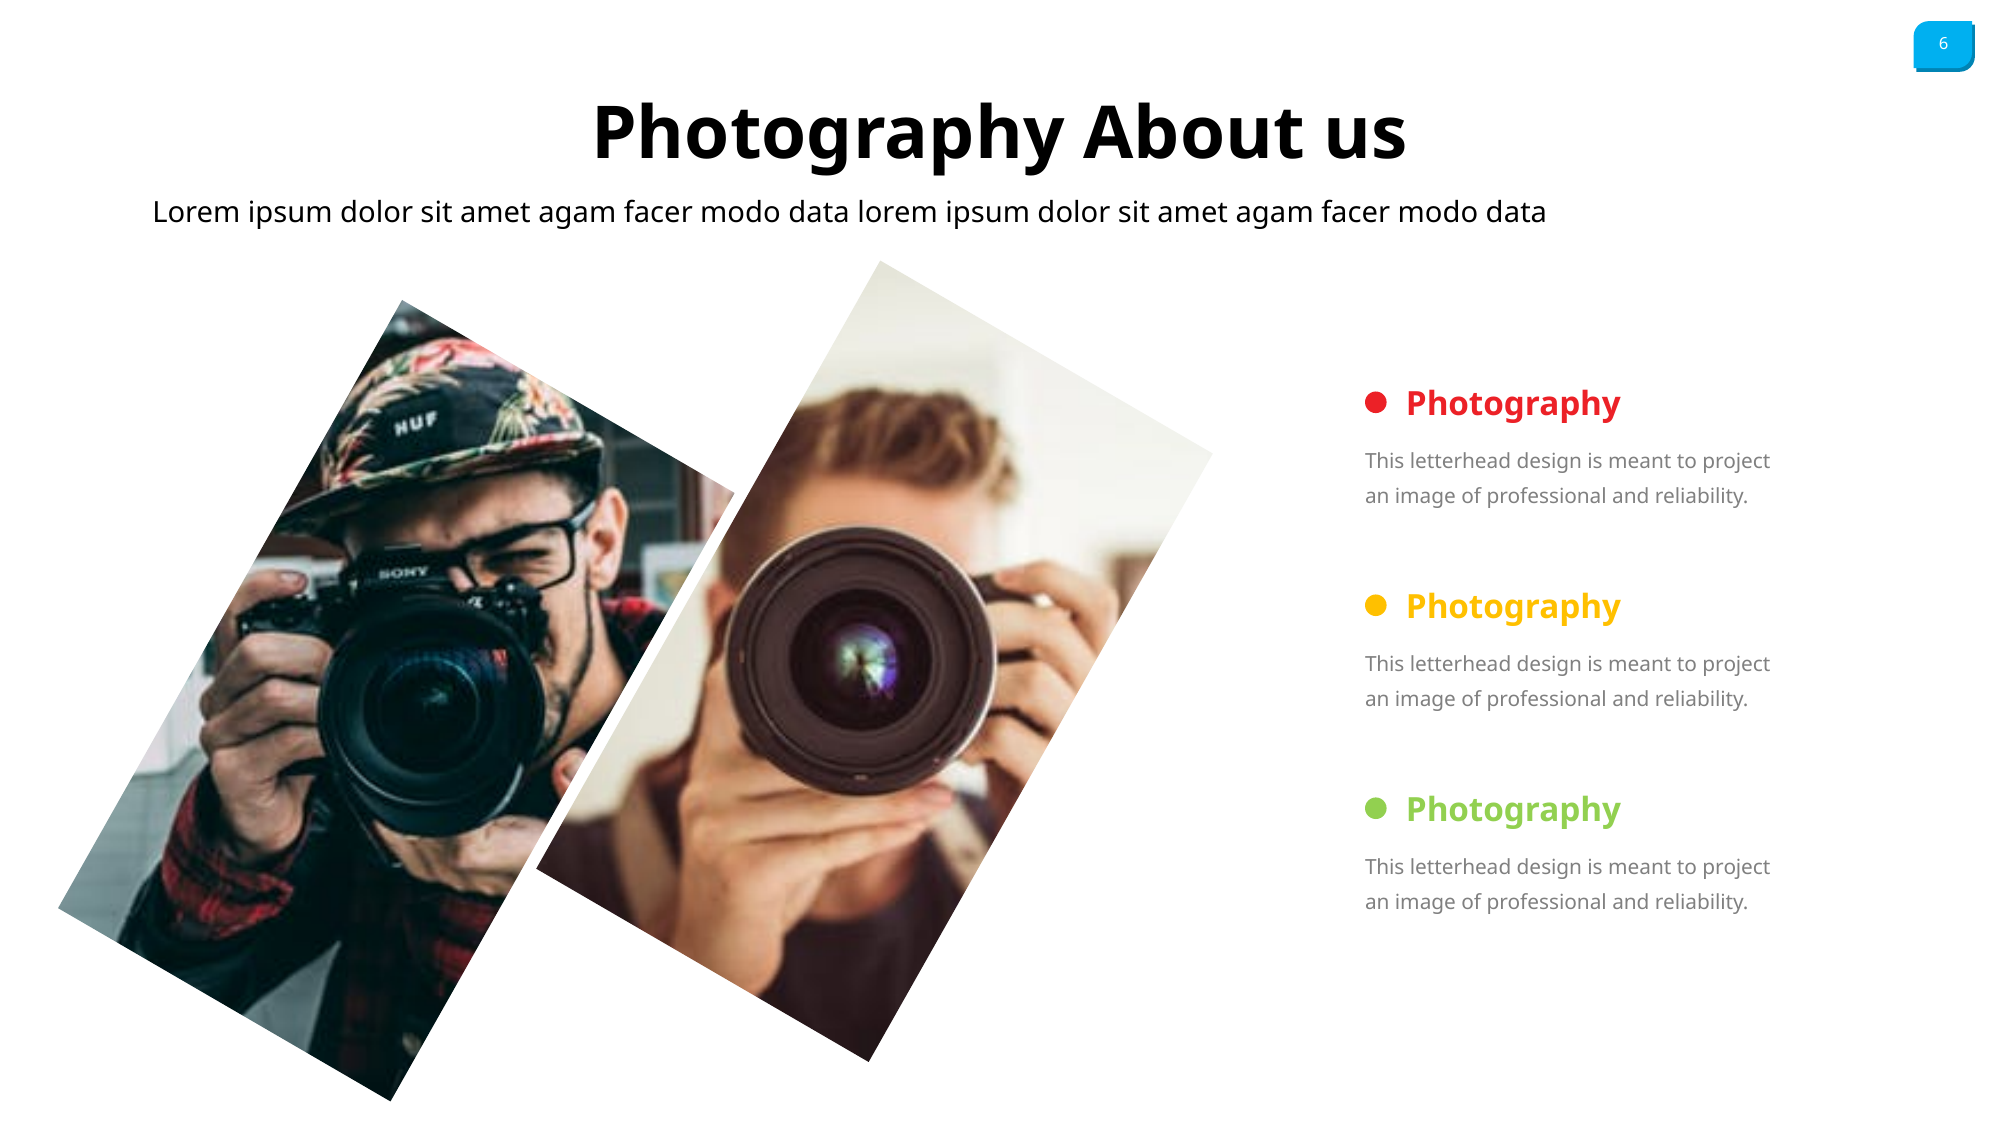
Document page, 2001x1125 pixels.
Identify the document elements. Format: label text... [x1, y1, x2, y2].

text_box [1365, 381, 1790, 502]
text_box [1364, 786, 1781, 907]
subtitle Lorem ipsum dolor sit amet agam facer modo data lorem ipsum dolor sit amet agam facer modo data [137, 186, 1863, 227]
picture [58, 260, 1213, 1102]
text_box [1364, 584, 1781, 705]
title Photography About us [137, 78, 1863, 186]
